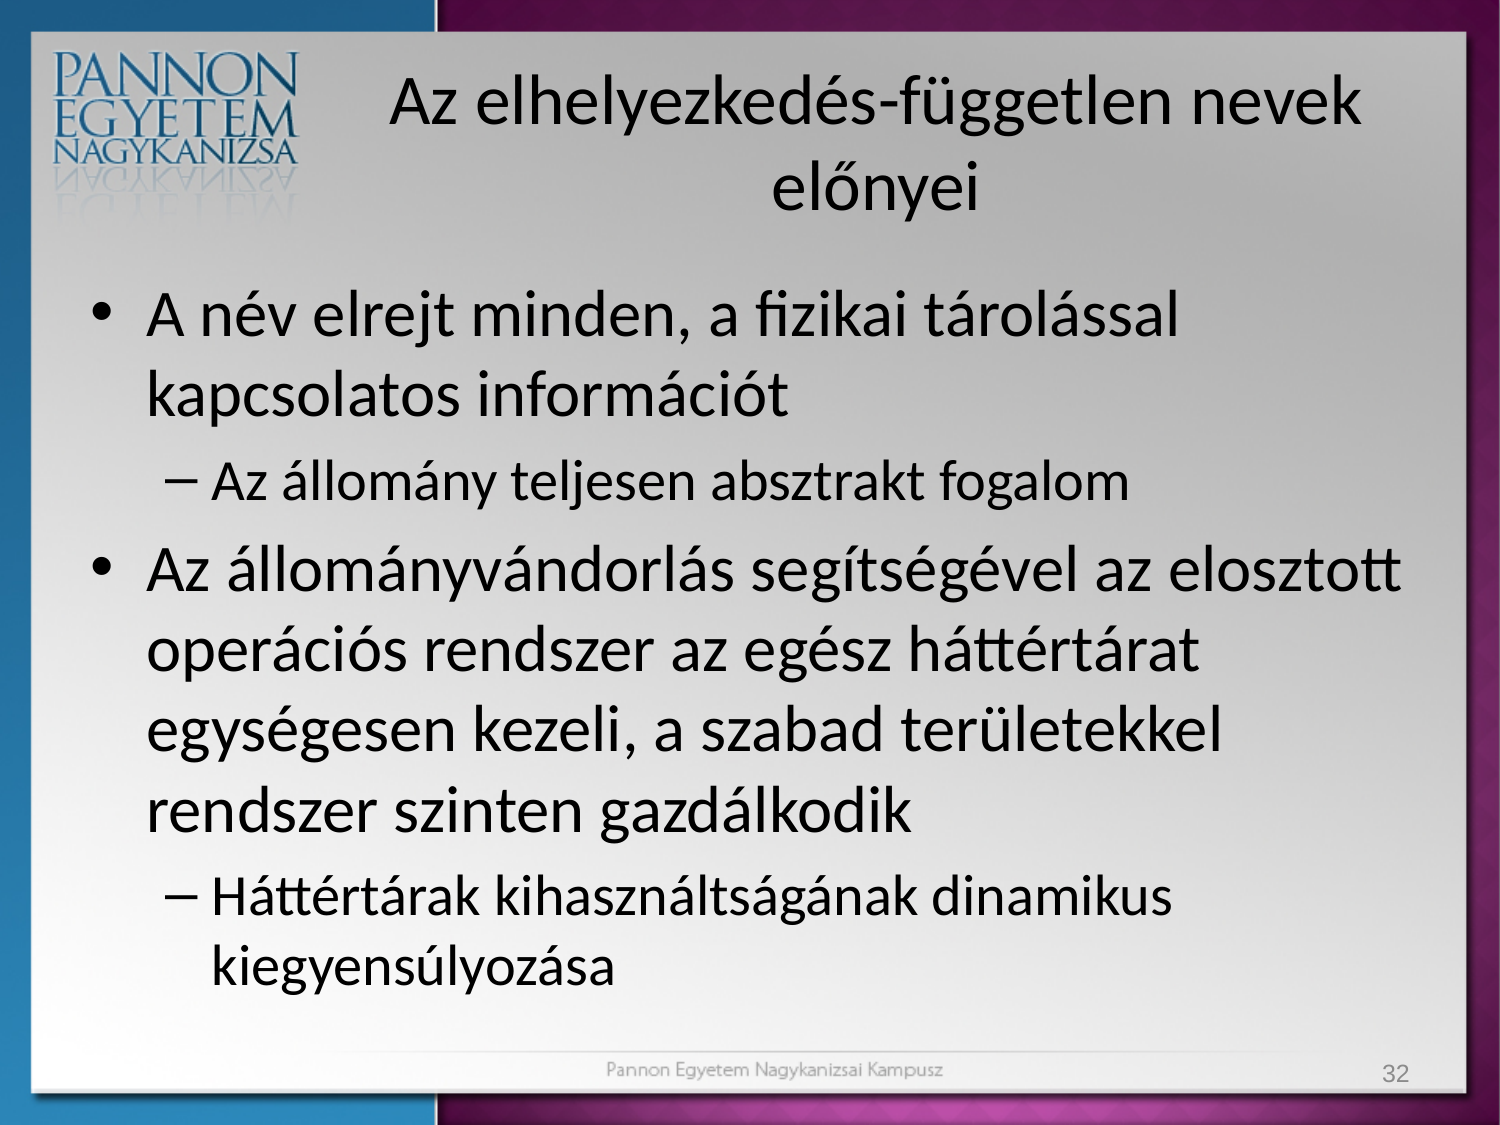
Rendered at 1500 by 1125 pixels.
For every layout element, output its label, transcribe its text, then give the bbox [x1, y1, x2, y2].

title Az elhelyezkedés-független nevek előnyei [328, 45, 1425, 233]
picture [0, 0, 1500, 1125]
slide_number 32 [1074, 1042, 1425, 1103]
list A név elrejt minden, a fizikai tárolással kapcsolatos információt Az állomány teljesen absztrakt fogalom Az állományvándorlás segítségével az elosztott operációs rendszer az egész háttértárat egységesen kezeli, a szabad területekkel rendszer szinten gazdálkodik Háttértárak kihasználtságának dinamikus kiegyensúlyozása [75, 262, 1425, 1038]
